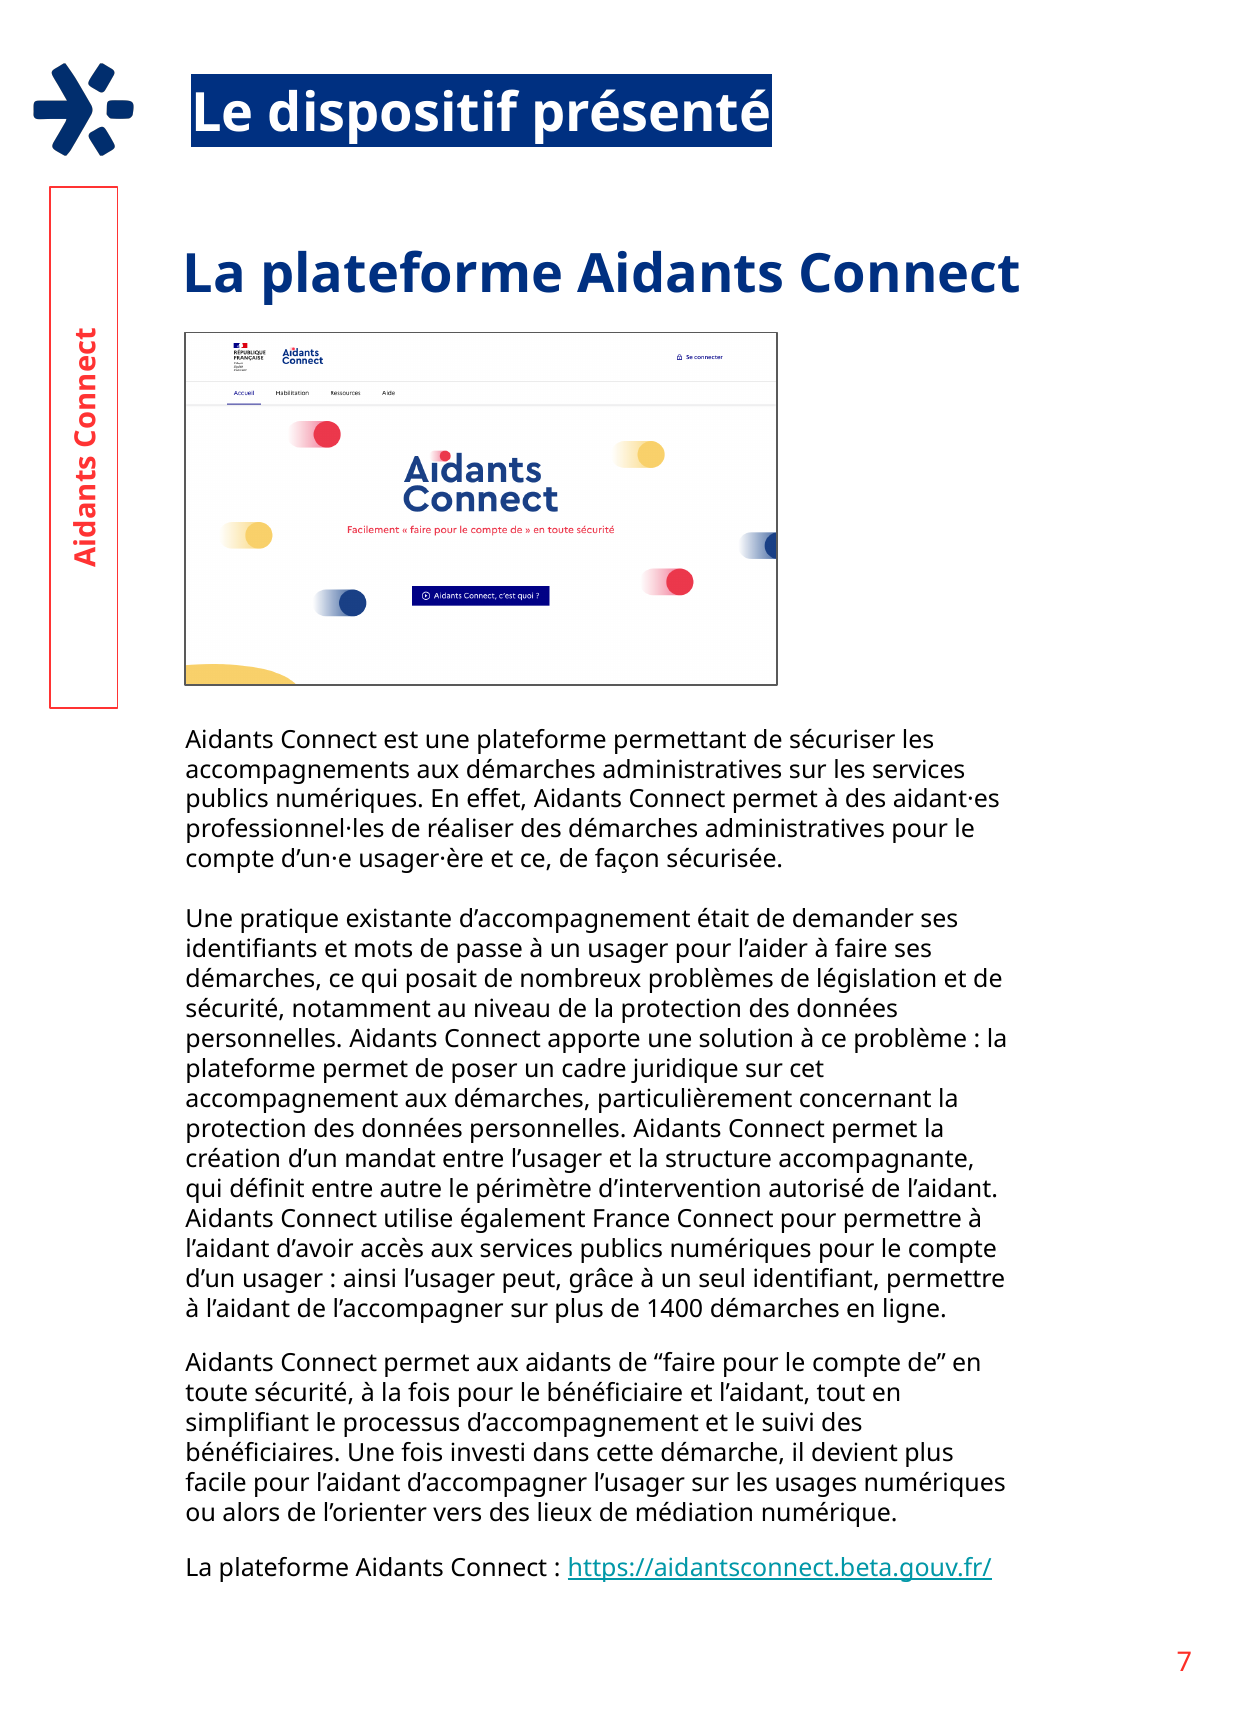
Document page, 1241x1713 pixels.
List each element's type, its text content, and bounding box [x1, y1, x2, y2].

text_box Aidants Connect [49, 187, 118, 709]
slide_number ‹#› [1136, 1621, 1211, 1705]
text_box Aidants Connect est une plateforme permettant de sécuriser les accompagnements aux démarches administratives sur les services publics numériques. En effet, Aidants Connect permet à des aidant·es professionnel·les de réaliser des démarches administratives pour le compte d’un·e usager·ère et ce, de façon sécurisée. Une pratique existante d’accompagnement était de demander ses identifiants et mots de passe à un usager pour l’aider à faire ses démarches, ce qui posait de nombreux problèmes de législation et de sécurité, notamment au niveau de la protection des données personnelles. Aidants Connect apporte une solution à ce problème : la plateforme permet de poser un cadre juridique sur cet accompagnement aux démarches, particulièrement concernant la protection des données personnelles. Aidants Connect permet la création d’un mandat entre l’usager et la structure accompagnante, qui définit entre autre le périmètre d’intervention autorisé de l’aidant. Aidants Connect utilise également France Connect pour permettre à l’aidant d’avoir accès aux services publics numériques pour le compte d’un usager : ainsi l’usager peut, grâce à un seul identifiant, permettre à l’aidant de l’accompagner sur plus de 1400 démarches en ligne. Aidants Connect permet aux aidants de “faire pour le compte de” en toute sécurité, à la fois pour le bénéficiaire et l’aidant, tout en simplifiant le processus d’accompagnement et le suivi des bénéficiaires. Une fois investi dans cette démarche, il devient plus facile pour l’aidant d’accompagner l’usager sur les usages numériques ou alors de l’orienter vers des lieux de médiation numérique. La plateforme Aidants Connect : https://aidantsconnect.beta.gouv.fr/ [170, 708, 1028, 1601]
text_box Le dispositif présenté [185, 71, 1241, 148]
picture [32, 61, 135, 157]
text_box La plateforme Aidants Connect [177, 232, 1134, 310]
picture [185, 332, 777, 685]
